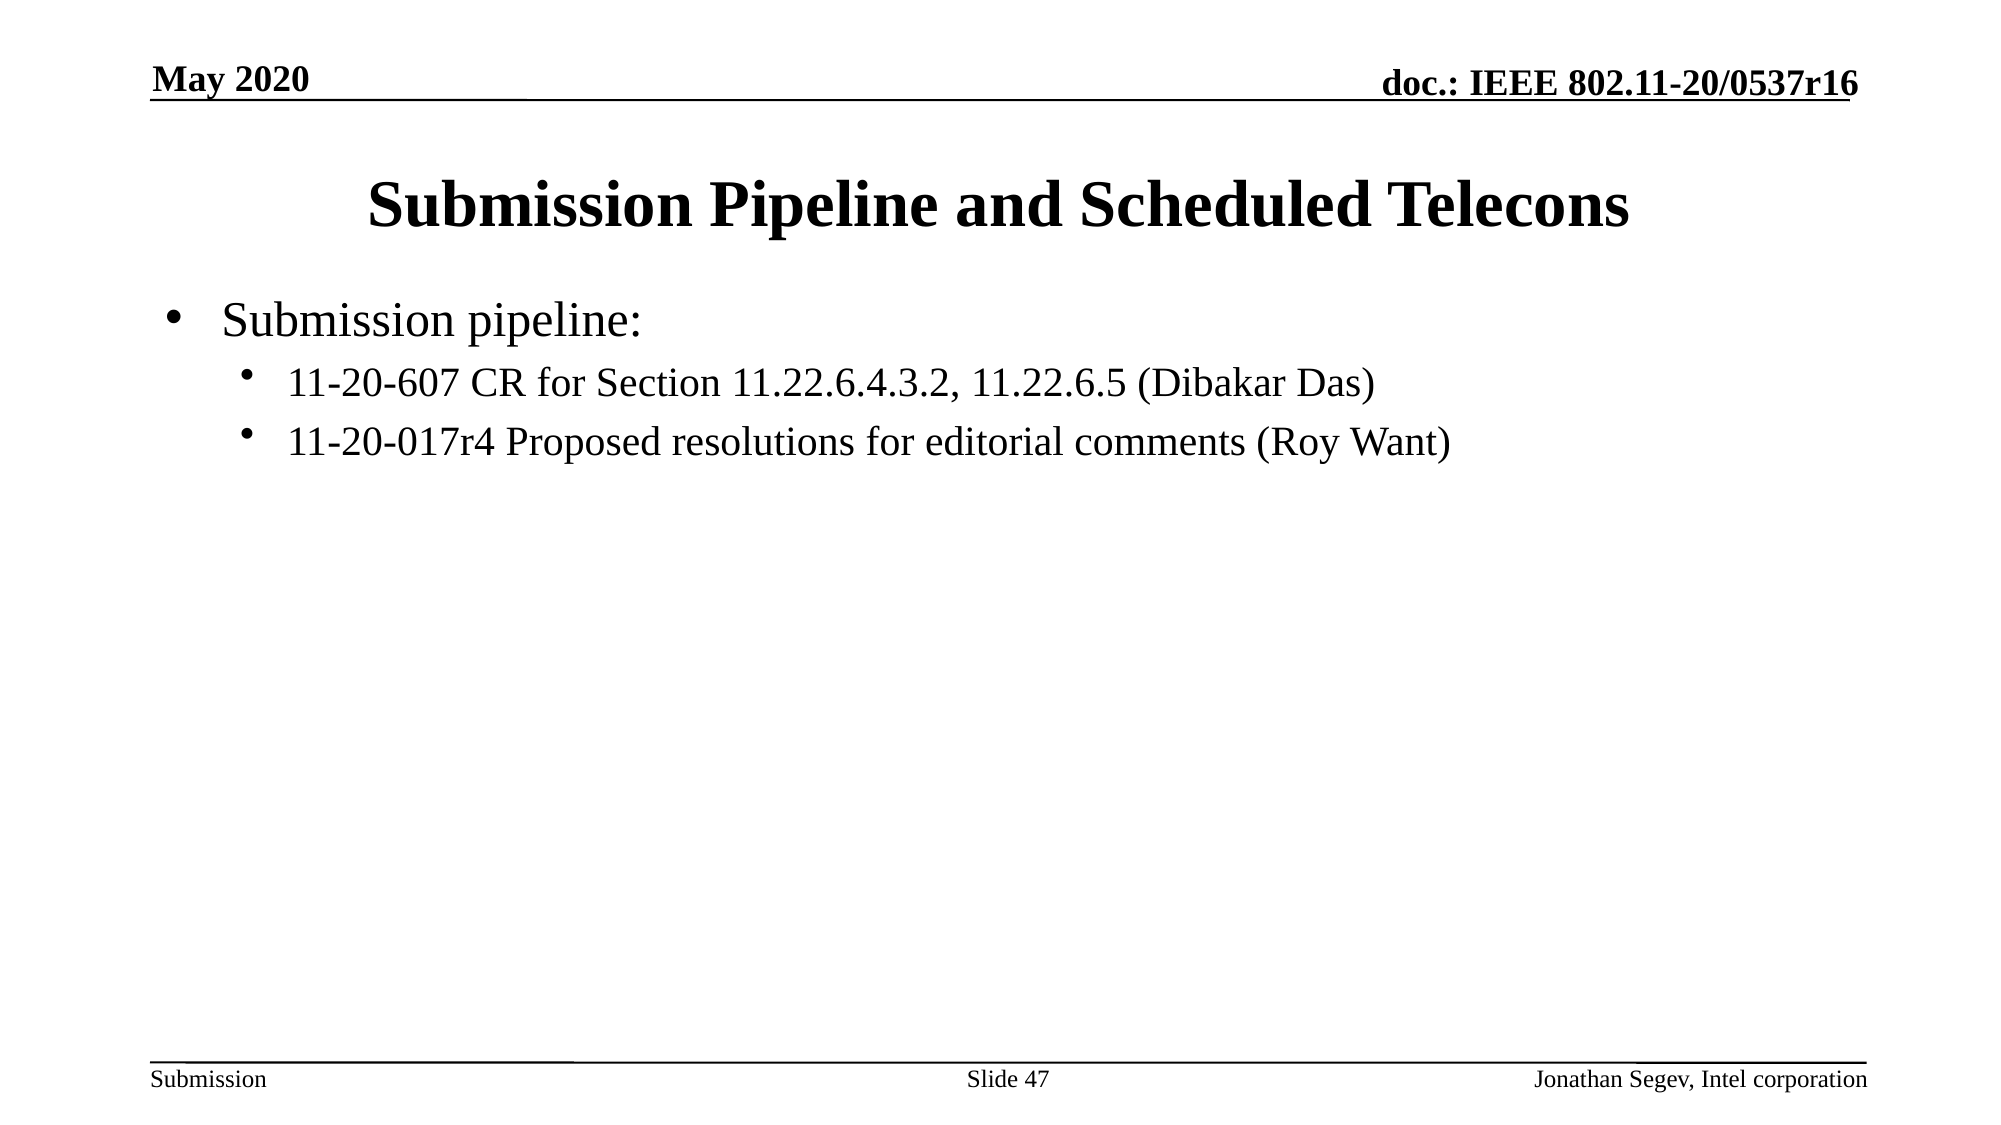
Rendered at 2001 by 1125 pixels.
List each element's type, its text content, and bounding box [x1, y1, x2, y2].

footer Jonathan Segev, Intel corporation [1171, 1061, 1869, 1093]
title Submission Pipeline and Scheduled Telecons [149, 112, 1850, 278]
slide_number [152, 54, 563, 100]
slide_number Slide 47 [950, 1061, 1067, 1123]
list Submission pipeline: 11-20-607 CR for Section 11.22.6.4.3.2, 11.22.6.5 (Dibakar Das) 11-20-017r4 Proposed resolutions for editorial comments (Roy Want) [149, 278, 1850, 670]
